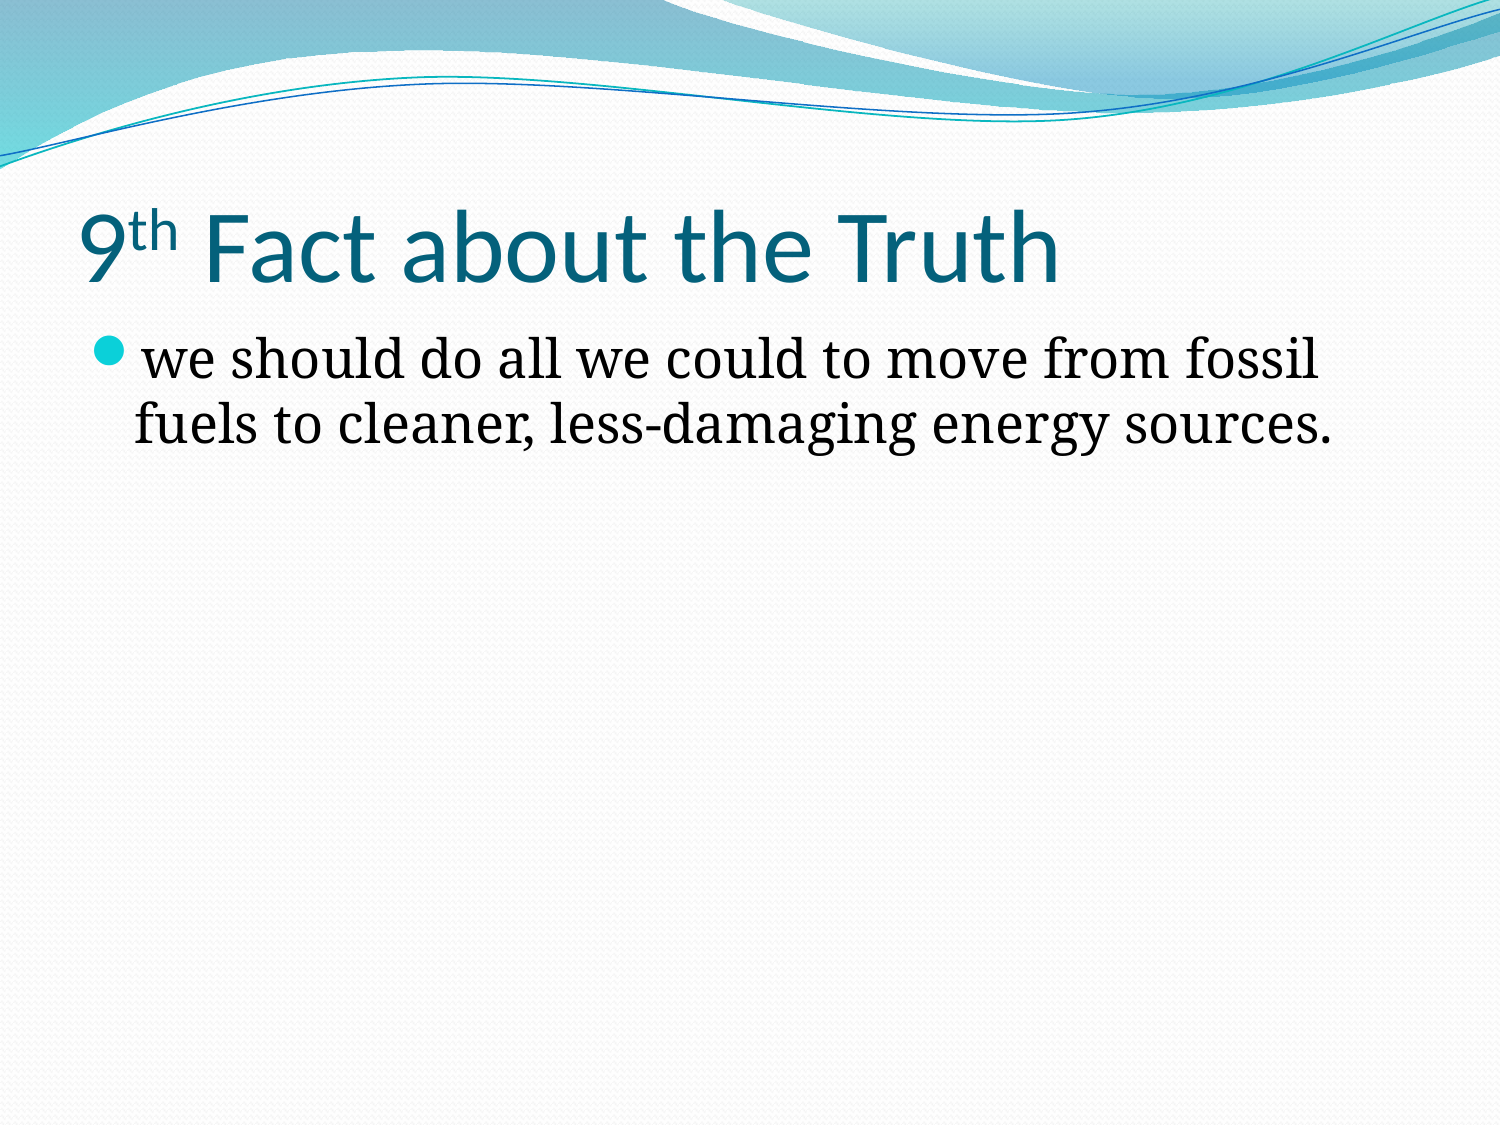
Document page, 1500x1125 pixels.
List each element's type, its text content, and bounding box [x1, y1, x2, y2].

list we should do all we could to move from fossil fuels to cleaner, less-damaging energy sources. [75, 317, 1425, 1038]
title 9th Fact about the Truth [75, 115, 1425, 303]
